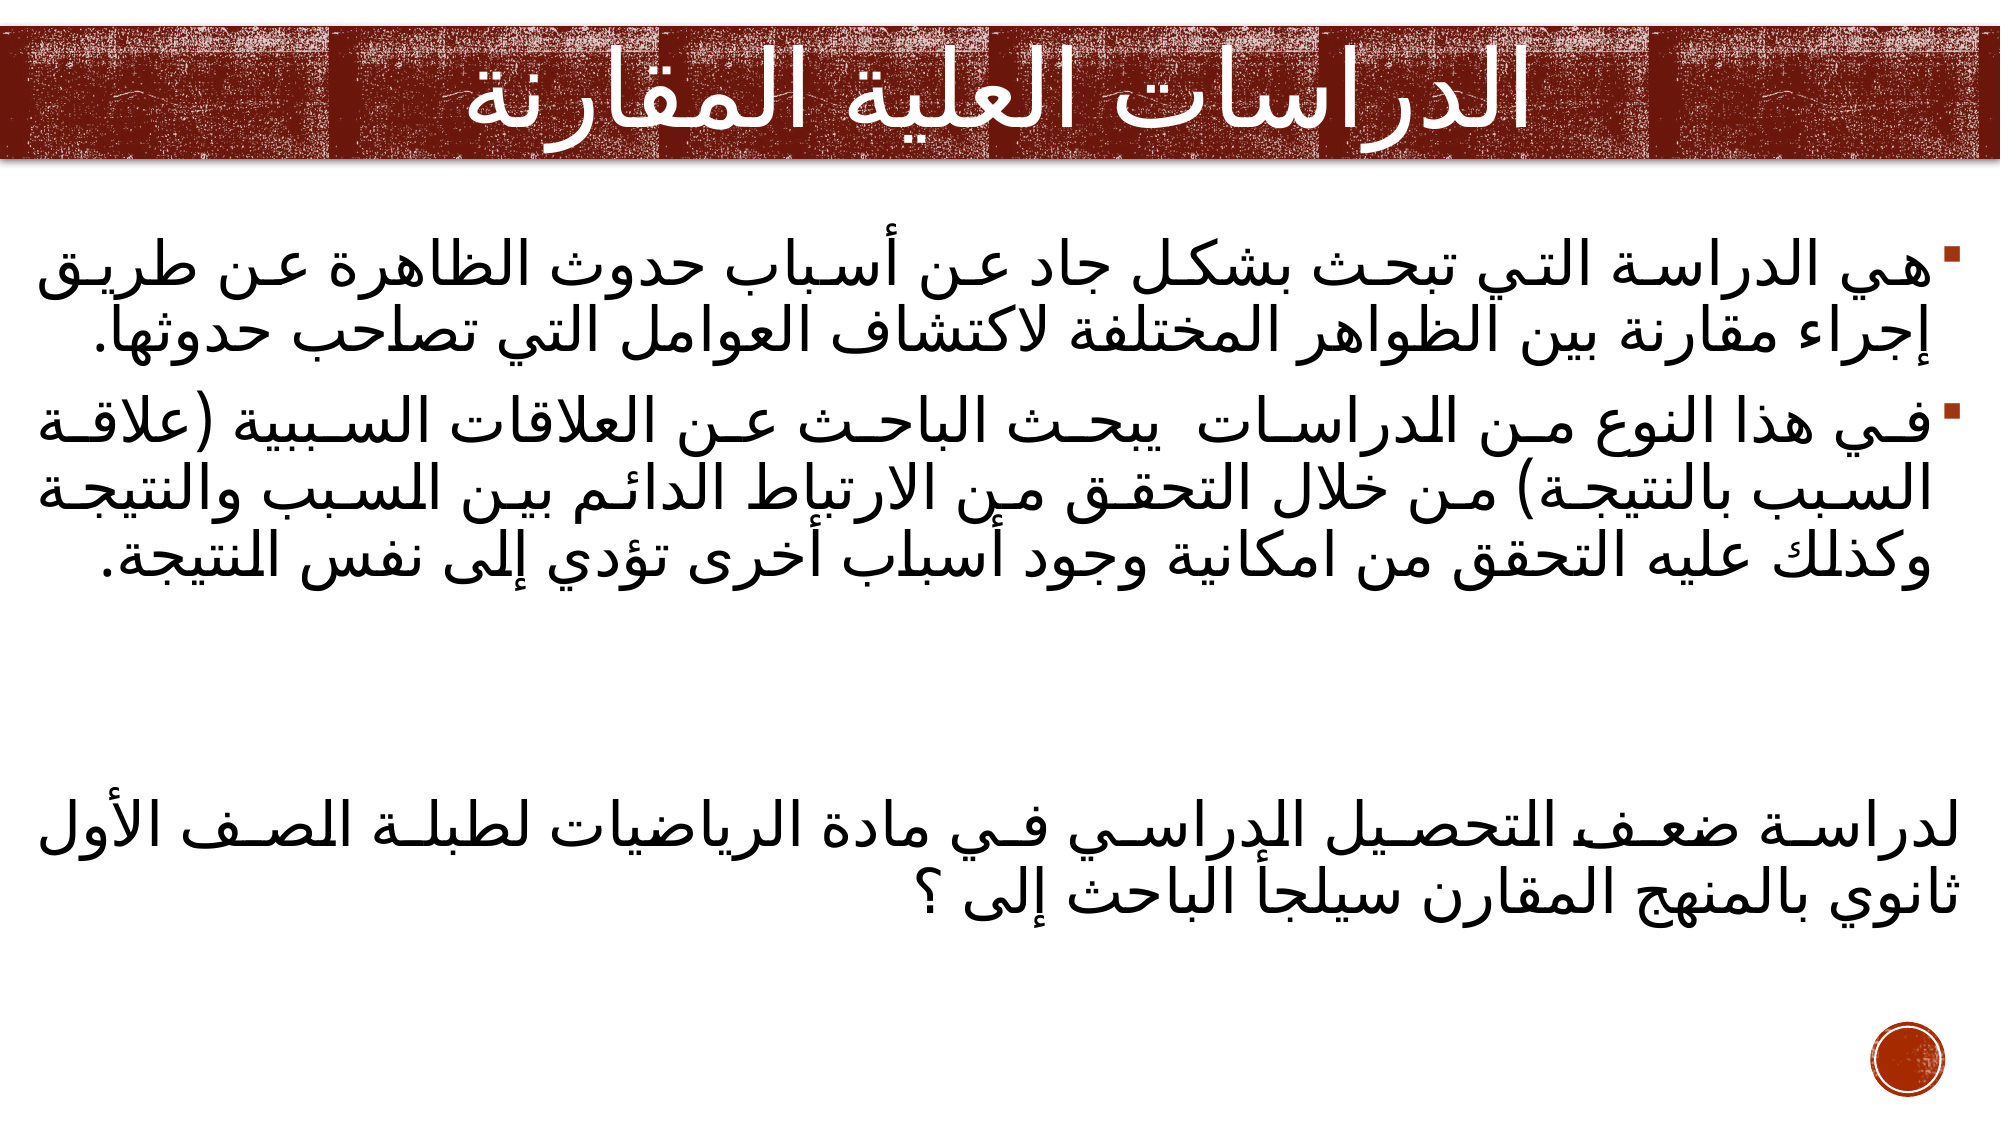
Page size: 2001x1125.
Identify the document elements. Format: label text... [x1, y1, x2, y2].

title الدراسات العلية المقارنة [0, 26, 2000, 159]
list هي الدراسة التي تبحث بشكل جاد عن أسباب حدوث الظاهرة عن طريق إجراء مقارنة بين الظواهر المختلفة لاكتشاف العوامل التي تصاحب حدوثها. في هذا النوع من الدراسات يبحث الباحث عن العلاقات السببية (علاقة السبب بالنتيجة) من خلال التحقق من الارتباط الدائم بين السبب والنتيجة وكذلك عليه التحقق من امكانية وجود أسباب أخرى تؤدي إلى نفس النتيجة. لدراسة ضعف التحصيل الدراسي في مادة الرياضيات لطبلة الصف الأول ثانوي بالمنهج المقارن سيلجأ الباحث إلى ؟ [21, 223, 1978, 1013]
